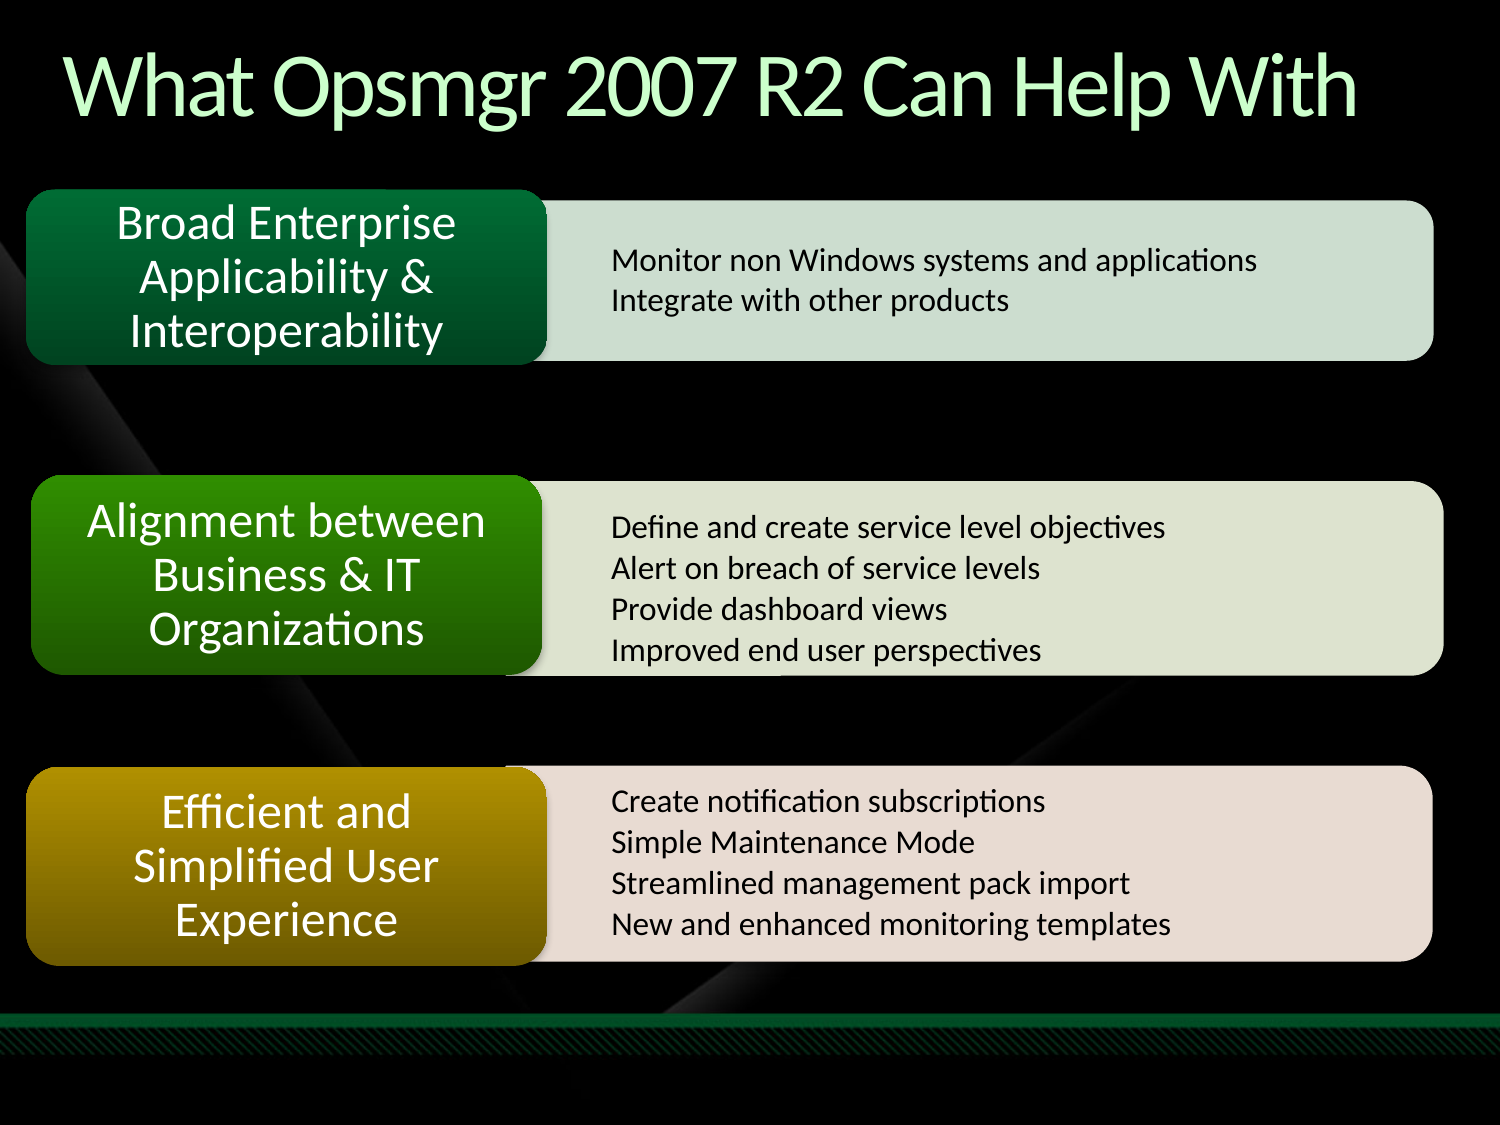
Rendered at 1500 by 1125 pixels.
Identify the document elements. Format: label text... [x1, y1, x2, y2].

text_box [547, 481, 1444, 676]
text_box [25, 189, 548, 366]
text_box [553, 200, 1434, 361]
picture [0, 0, 1500, 1125]
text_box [548, 766, 1433, 962]
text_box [30, 474, 543, 676]
title What Opsmgr 2007 R2 Can Help With [62, 37, 1438, 138]
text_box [25, 766, 548, 967]
